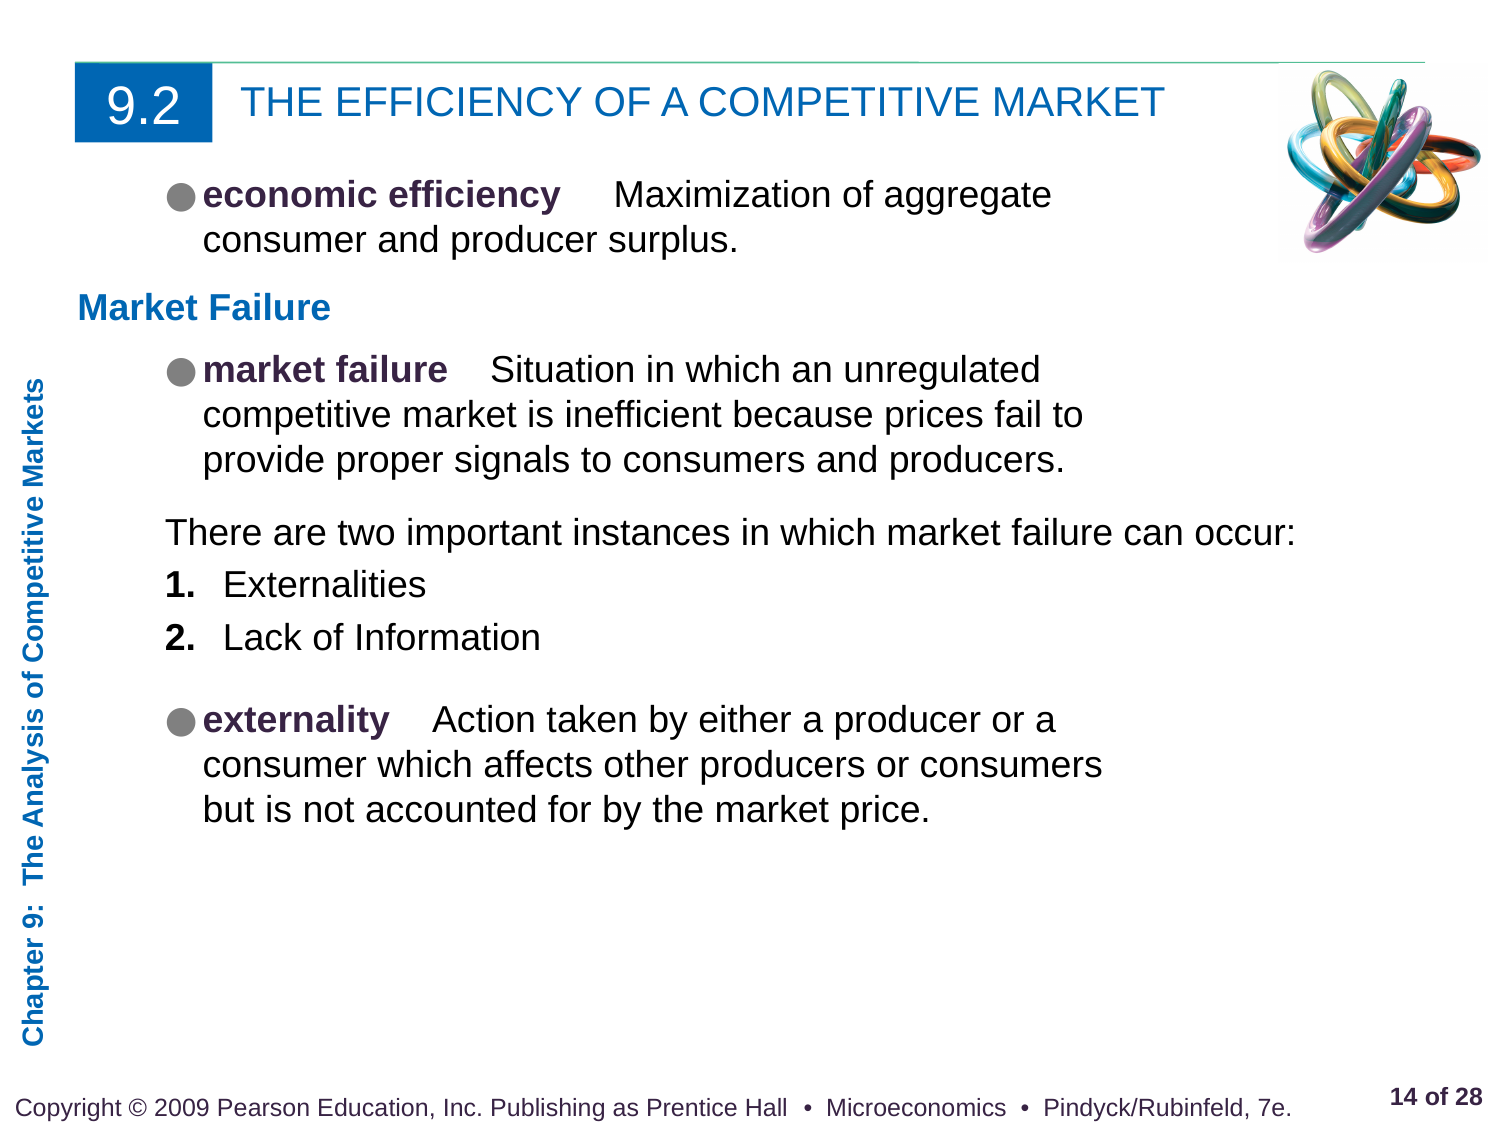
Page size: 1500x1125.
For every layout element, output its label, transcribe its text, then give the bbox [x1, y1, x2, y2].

picture [1278, 63, 1488, 263]
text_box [74, 62, 1279, 143]
text_box ● economic efficiency Maximization of aggregate consumer and producer surplus. [150, 162, 1163, 268]
text_box There are two important instances in which market failure can occur: Externalities Lack of Information [149, 500, 1338, 688]
text_box ● externality Action taken by either a producer or a consumer which affects other producers or consumers but is not accounted for by the market price. [150, 687, 1163, 838]
text_box ● market failure Situation in which an unregulated competitive market is inefficient because prices fail to provide proper signals to consumers and producers. [150, 337, 1163, 488]
list Market Failure [62, 275, 938, 325]
